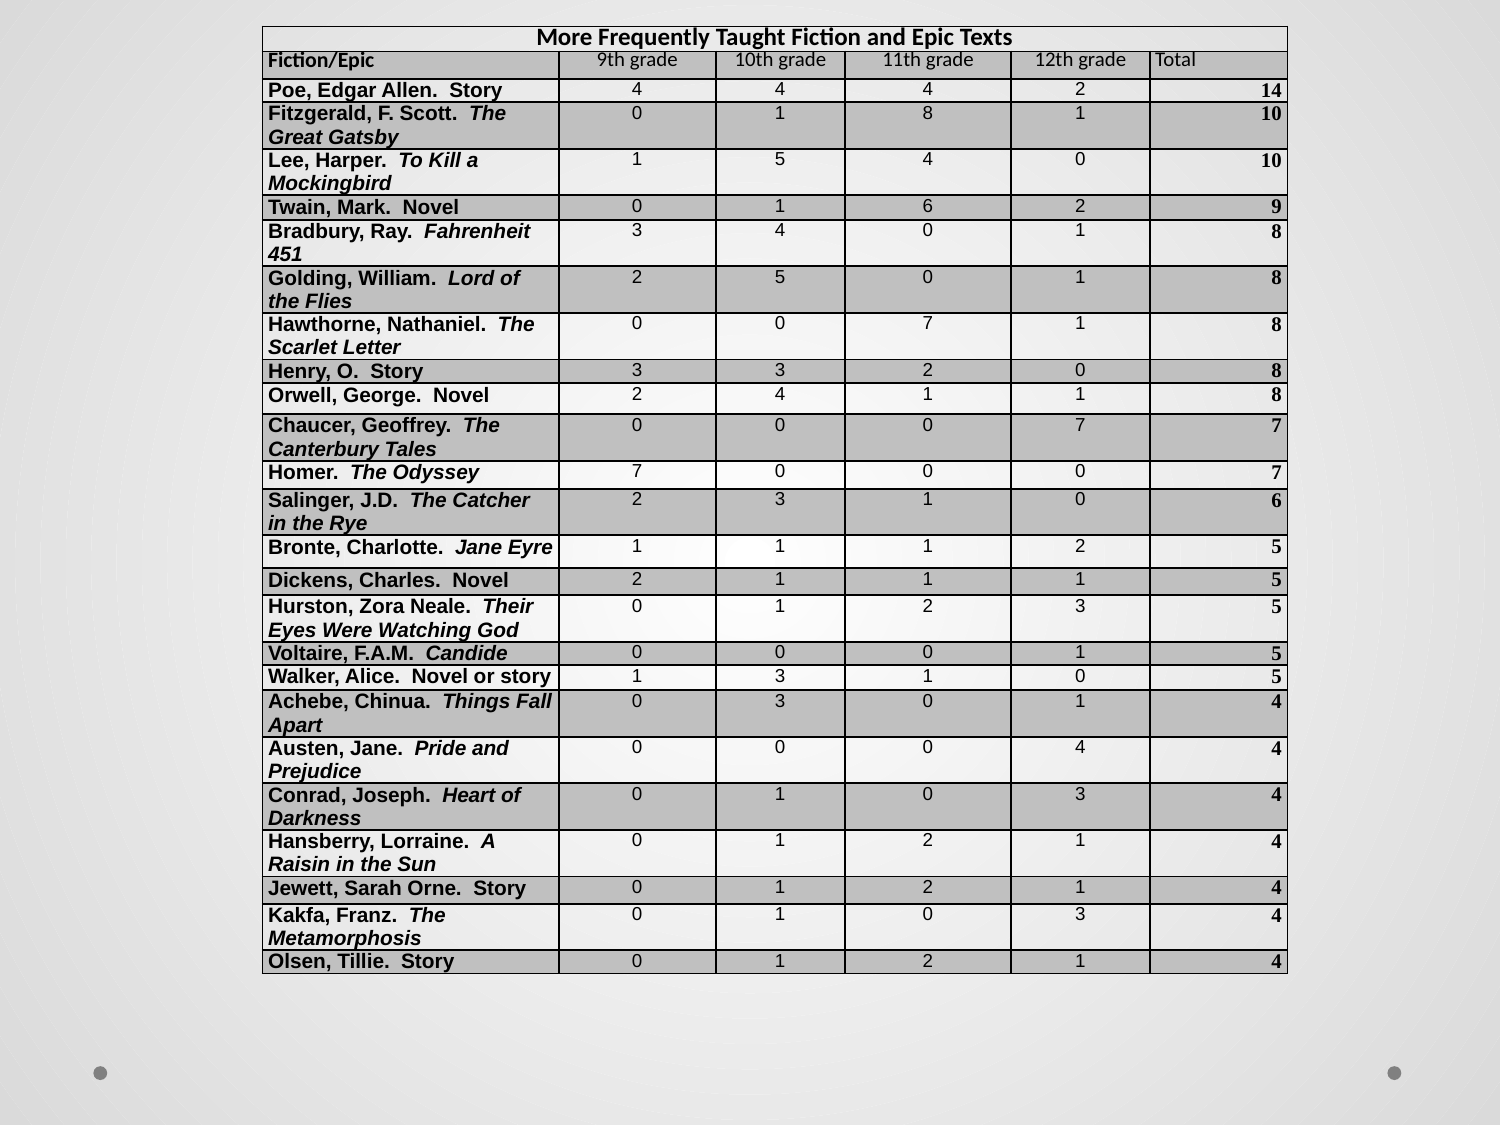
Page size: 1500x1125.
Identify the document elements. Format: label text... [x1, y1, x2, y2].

table_cell 0 [560, 831, 715, 876]
table_cell 0 [717, 415, 844, 460]
table_cell 2 [560, 384, 715, 413]
table_cell 0 [846, 784, 1010, 829]
table_cell 4 [1151, 905, 1287, 949]
table_cell 1 [1012, 314, 1149, 359]
table_cell 11th grade [846, 52, 1010, 78]
table_cell Homer. The Odyssey [263, 462, 558, 488]
table_cell 0 [560, 643, 715, 664]
table_cell 0 [560, 103, 715, 148]
table_cell 3 [717, 490, 844, 534]
table_cell 5 [1151, 596, 1287, 641]
table_cell 5 [1151, 569, 1287, 594]
table_cell 1 [1012, 951, 1149, 973]
table_cell Jewett, Sarah Orne. Story [263, 877, 558, 903]
table_cell 1 [717, 784, 844, 829]
table_cell 3 [560, 221, 715, 265]
table_header More Frequently Taught Fiction and Epic Texts [263, 27, 1287, 51]
table_cell 9th grade [560, 52, 715, 78]
table_cell 0 [717, 643, 844, 664]
table_cell Twain, Mark. Novel [263, 196, 558, 219]
table_cell 0 [846, 221, 1010, 265]
table_cell 1 [1012, 877, 1149, 903]
table_cell 0 [717, 462, 844, 488]
table_cell 3 [717, 360, 844, 382]
table_cell 7 [846, 314, 1010, 359]
table_cell 4 [1151, 831, 1287, 876]
table_cell Hurston, Zora Neale. Their Eyes Were Watching God [263, 596, 558, 641]
table_cell 2 [846, 877, 1010, 903]
table_cell 2 [560, 569, 715, 594]
table_cell 1 [1012, 384, 1149, 413]
table_cell 4 [560, 80, 715, 101]
table_cell 3 [1012, 596, 1149, 641]
table_cell 0 [560, 691, 715, 736]
table_cell 1 [1012, 691, 1149, 736]
table_cell 2 [1012, 80, 1149, 101]
table_cell 0 [560, 877, 715, 903]
table_cell 4 [717, 221, 844, 265]
table_cell Poe, Edgar Allen. Story [263, 80, 558, 101]
table_cell 4 [717, 80, 844, 101]
table_cell 10 [1151, 150, 1287, 194]
table_cell Conrad, Joseph. Heart of Darkness [263, 784, 558, 829]
table_cell 0 [846, 738, 1010, 782]
table_cell 2 [846, 596, 1010, 641]
table_cell 0 [560, 784, 715, 829]
table_cell 2 [560, 490, 715, 534]
table_cell 0 [846, 905, 1010, 949]
table_cell Total [1151, 52, 1287, 78]
table_cell 1 [846, 666, 1010, 689]
table_cell 0 [560, 415, 715, 460]
table_cell Kakfa, Franz. The Metamorphosis [263, 905, 558, 949]
table_cell 1 [560, 150, 715, 194]
table_cell 8 [1151, 384, 1287, 413]
table_cell Golding, William. Lord of the Flies [263, 267, 558, 312]
table_cell 1 [717, 569, 844, 594]
table_cell 1 [717, 103, 844, 148]
table_cell 1 [846, 569, 1010, 594]
table_cell Walker, Alice. Novel or story [263, 666, 558, 689]
table_cell 4 [1151, 784, 1287, 829]
table_cell 2 [560, 267, 715, 312]
table_cell 4 [1012, 738, 1149, 782]
table_cell 2 [846, 951, 1010, 973]
table_cell 1 [560, 666, 715, 689]
table_cell Orwell, George. Novel [263, 384, 558, 413]
table_cell 1 [717, 877, 844, 903]
table_cell 1 [846, 536, 1010, 567]
table_cell 0 [560, 905, 715, 949]
table_cell Dickens, Charles. Novel [263, 569, 558, 594]
table_cell 8 [1151, 360, 1287, 382]
table_cell 3 [1012, 905, 1149, 949]
table_cell 1 [1012, 267, 1149, 312]
table_cell 3 [560, 360, 715, 382]
table_cell 2 [1012, 196, 1149, 219]
table_cell 2 [846, 831, 1010, 876]
table_cell 14 [1151, 80, 1287, 101]
table_cell Chaucer, Geoffrey. The Canterbury Tales [263, 415, 558, 460]
table_cell 7 [560, 462, 715, 488]
table_cell 1 [1012, 831, 1149, 876]
table_cell 0 [846, 691, 1010, 736]
table_cell 10 [1151, 103, 1287, 148]
table_cell 4 [1151, 951, 1287, 973]
table_cell 5 [717, 267, 844, 312]
table_cell 4 [846, 80, 1010, 101]
table_cell 1 [1012, 643, 1149, 664]
table_cell Henry, O. Story [263, 360, 558, 382]
table_cell 1 [717, 596, 844, 641]
table_cell 7 [1012, 415, 1149, 460]
table_cell 0 [846, 415, 1010, 460]
table_cell 4 [717, 384, 844, 413]
table_cell 8 [1151, 314, 1287, 359]
table_cell 8 [846, 103, 1010, 148]
table_cell 4 [1151, 877, 1287, 903]
table_cell 10th grade [717, 52, 844, 78]
table_cell Lee, Harper. To Kill a Mockingbird [263, 150, 558, 194]
table_cell 0 [1012, 666, 1149, 689]
table_cell 1 [846, 490, 1010, 534]
table_cell 5 [1151, 643, 1287, 664]
table_cell 0 [846, 267, 1010, 312]
table_cell 0 [1012, 150, 1149, 194]
table_cell 1 [717, 196, 844, 219]
table_cell 8 [1151, 267, 1287, 312]
table_cell 4 [1151, 691, 1287, 736]
table_cell 3 [717, 666, 844, 689]
table_cell Bradbury, Ray. Fahrenheit 451 [263, 221, 558, 265]
table_cell 0 [1012, 462, 1149, 488]
table_cell 0 [560, 196, 715, 219]
table_cell 0 [846, 643, 1010, 664]
table_cell 4 [846, 150, 1010, 194]
table_cell 4 [1151, 738, 1287, 782]
table_cell 2 [846, 360, 1010, 382]
table_cell 1 [717, 536, 844, 567]
table_cell Achebe, Chinua. Things Fall Apart [263, 691, 558, 736]
table_cell 3 [1012, 784, 1149, 829]
table_cell 3 [717, 691, 844, 736]
table_cell 1 [717, 951, 844, 973]
table_cell Olsen, Tillie. Story [263, 951, 558, 973]
table_cell 7 [1151, 415, 1287, 460]
table_cell 6 [846, 196, 1010, 219]
table_cell 0 [717, 738, 844, 782]
table_cell 5 [1151, 536, 1287, 567]
table_cell 0 [560, 738, 715, 782]
table_cell Fiction/Epic [263, 52, 558, 78]
table_cell 1 [717, 831, 844, 876]
table_cell 0 [560, 951, 715, 973]
table_cell 0 [1012, 360, 1149, 382]
table_cell 2 [1012, 536, 1149, 567]
table_cell 1 [846, 384, 1010, 413]
table_cell 1 [560, 536, 715, 567]
table_cell Salinger, J.D. The Catcher in the Rye [263, 490, 558, 534]
table_cell 9 [1151, 196, 1287, 219]
table_cell 8 [1151, 221, 1287, 265]
table_cell 5 [1151, 666, 1287, 689]
table_cell Hawthorne, Nathaniel. The Scarlet Letter [263, 314, 558, 359]
table_cell 0 [560, 314, 715, 359]
table_cell 0 [560, 596, 715, 641]
table_cell 1 [1012, 569, 1149, 594]
table_cell 0 [1012, 490, 1149, 534]
table_cell 6 [1151, 490, 1287, 534]
table_cell 0 [846, 462, 1010, 488]
table_cell 12th grade [1012, 52, 1149, 78]
table_cell 0 [717, 314, 844, 359]
table_cell 5 [717, 150, 844, 194]
table_cell Fitzgerald, F. Scott. The Great Gatsby [263, 103, 558, 148]
table_cell 1 [1012, 103, 1149, 148]
table_cell Bronte, Charlotte. Jane Eyre [263, 536, 558, 567]
table_cell Hansberry, Lorraine. A Raisin in the Sun [263, 831, 558, 876]
table_cell 1 [717, 905, 844, 949]
table_cell 7 [1151, 462, 1287, 488]
table_cell Austen, Jane. Pride and Prejudice [263, 738, 558, 782]
table_cell Voltaire, F.A.M. Candide [263, 643, 558, 664]
table_cell 1 [1012, 221, 1149, 265]
